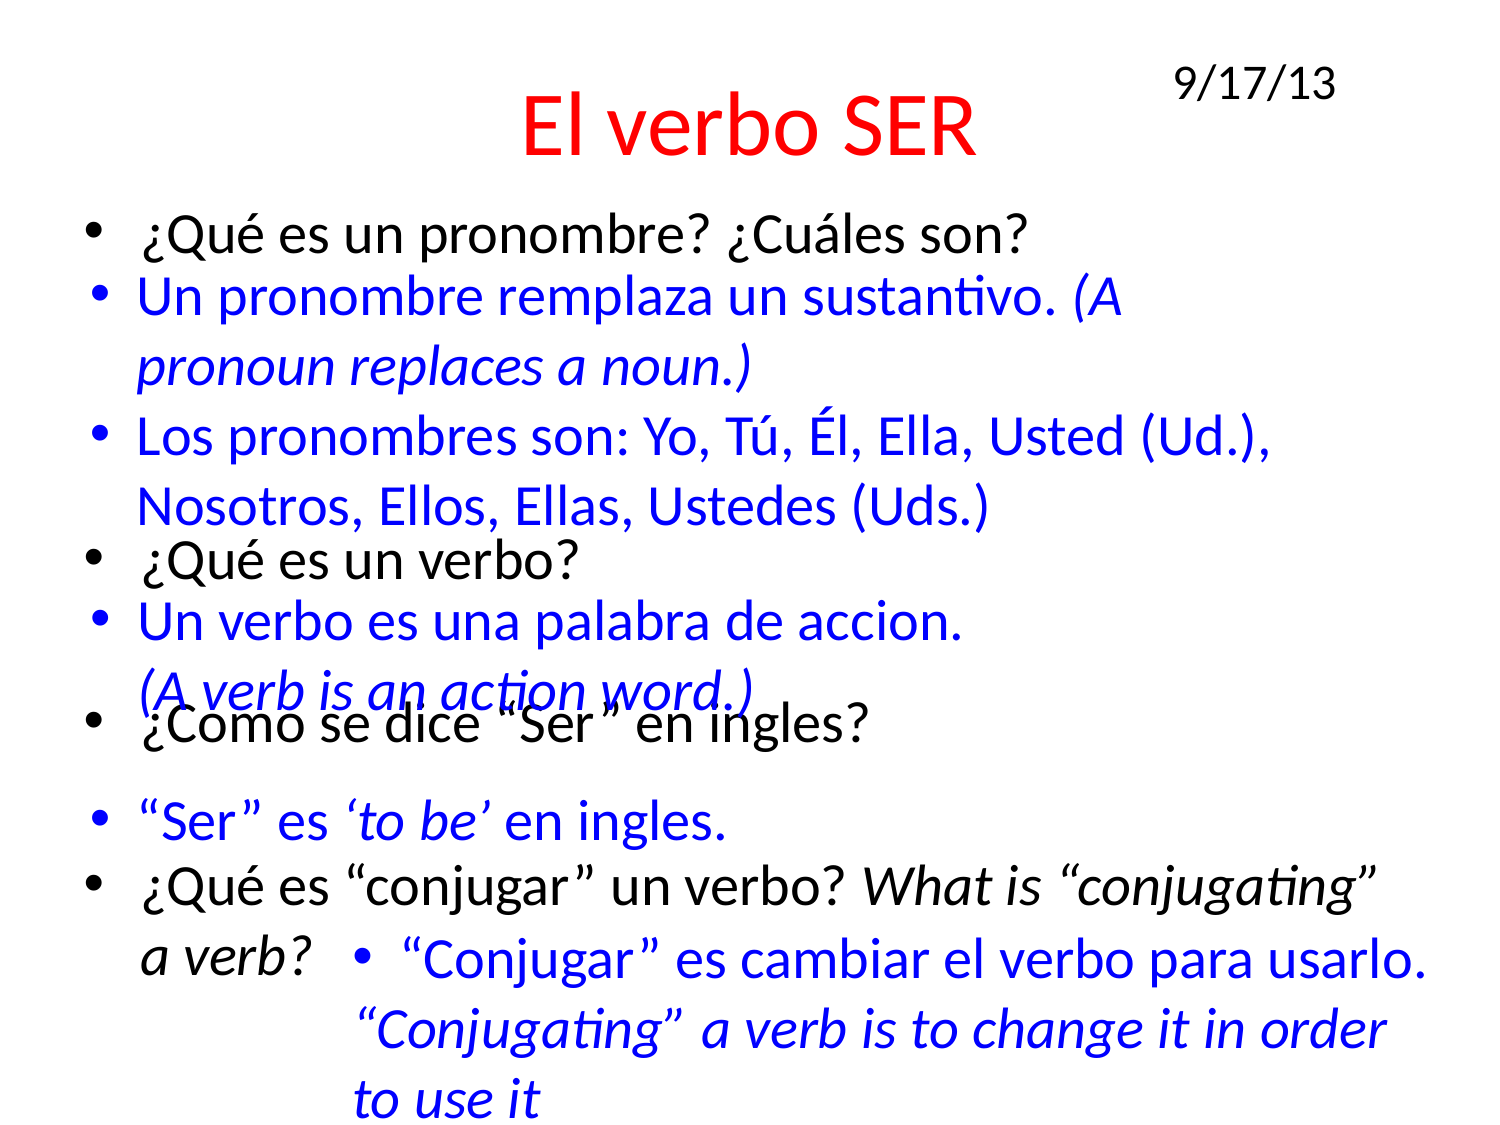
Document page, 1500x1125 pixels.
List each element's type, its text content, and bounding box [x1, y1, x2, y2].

text_box Un pronombre remplaza un sustantivo. (A pronoun replaces a noun.) Los pronombres son: Yo, Tú, Él, Ella, Usted (Ud.), Nosotros, Ellos, Ellas, Ustedes (Uds.) [75, 249, 1313, 545]
list ¿Qué es un pronombre? ¿Cuáles son? ¿Qué es un verbo? ¿Como se dice “Ser” en ingles? ¿Qué es “conjugar” un verbo? What is “conjugating” a verb? [68, 187, 1438, 1113]
text_box “Ser” es ‘to be’ en ingles. [75, 774, 1075, 860]
text_box 9/17/13 [1157, 41, 1353, 117]
text_box “Conjugar” es cambiar el verbo para usarlo. “Conjugating” a verb is to change it in order to use it [337, 912, 1463, 1125]
text_box Un verbo es una palabra de accion. (A verb is an action word.) [75, 574, 1013, 730]
title El verbo SER [75, 24, 1425, 187]
